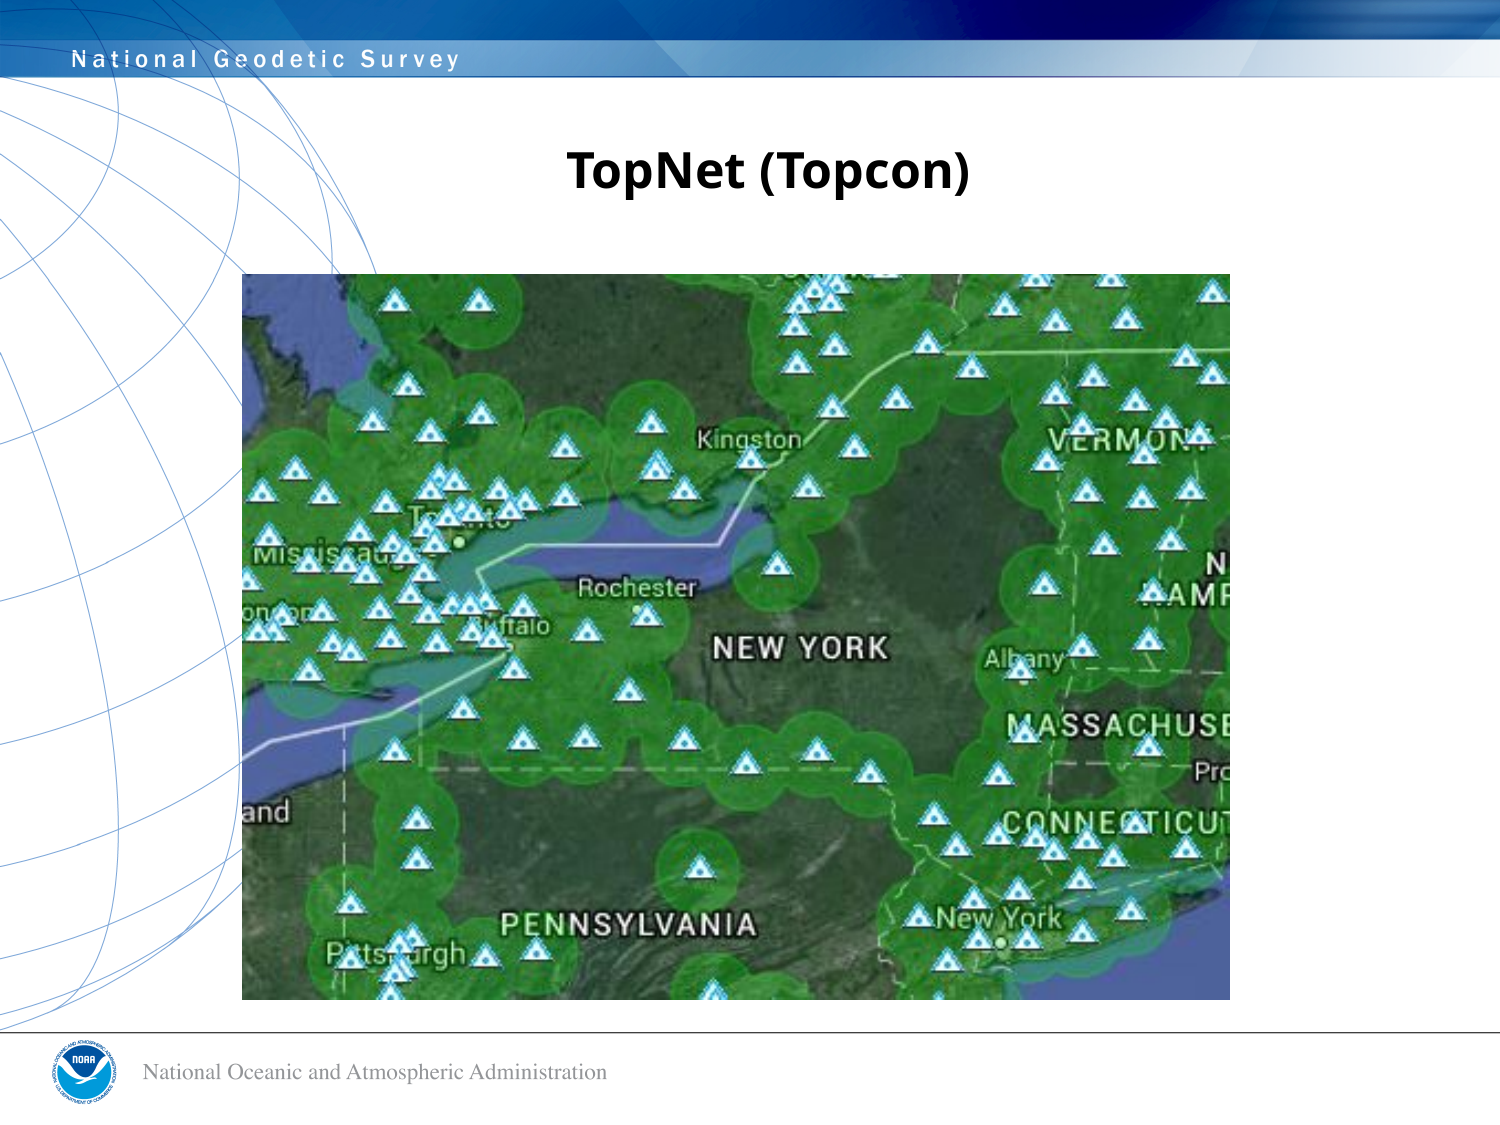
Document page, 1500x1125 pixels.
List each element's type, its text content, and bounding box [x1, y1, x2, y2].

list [241, 274, 1230, 1000]
title TopNet (Topcon) [75, 75, 1463, 263]
picture [0, 0, 1500, 1125]
